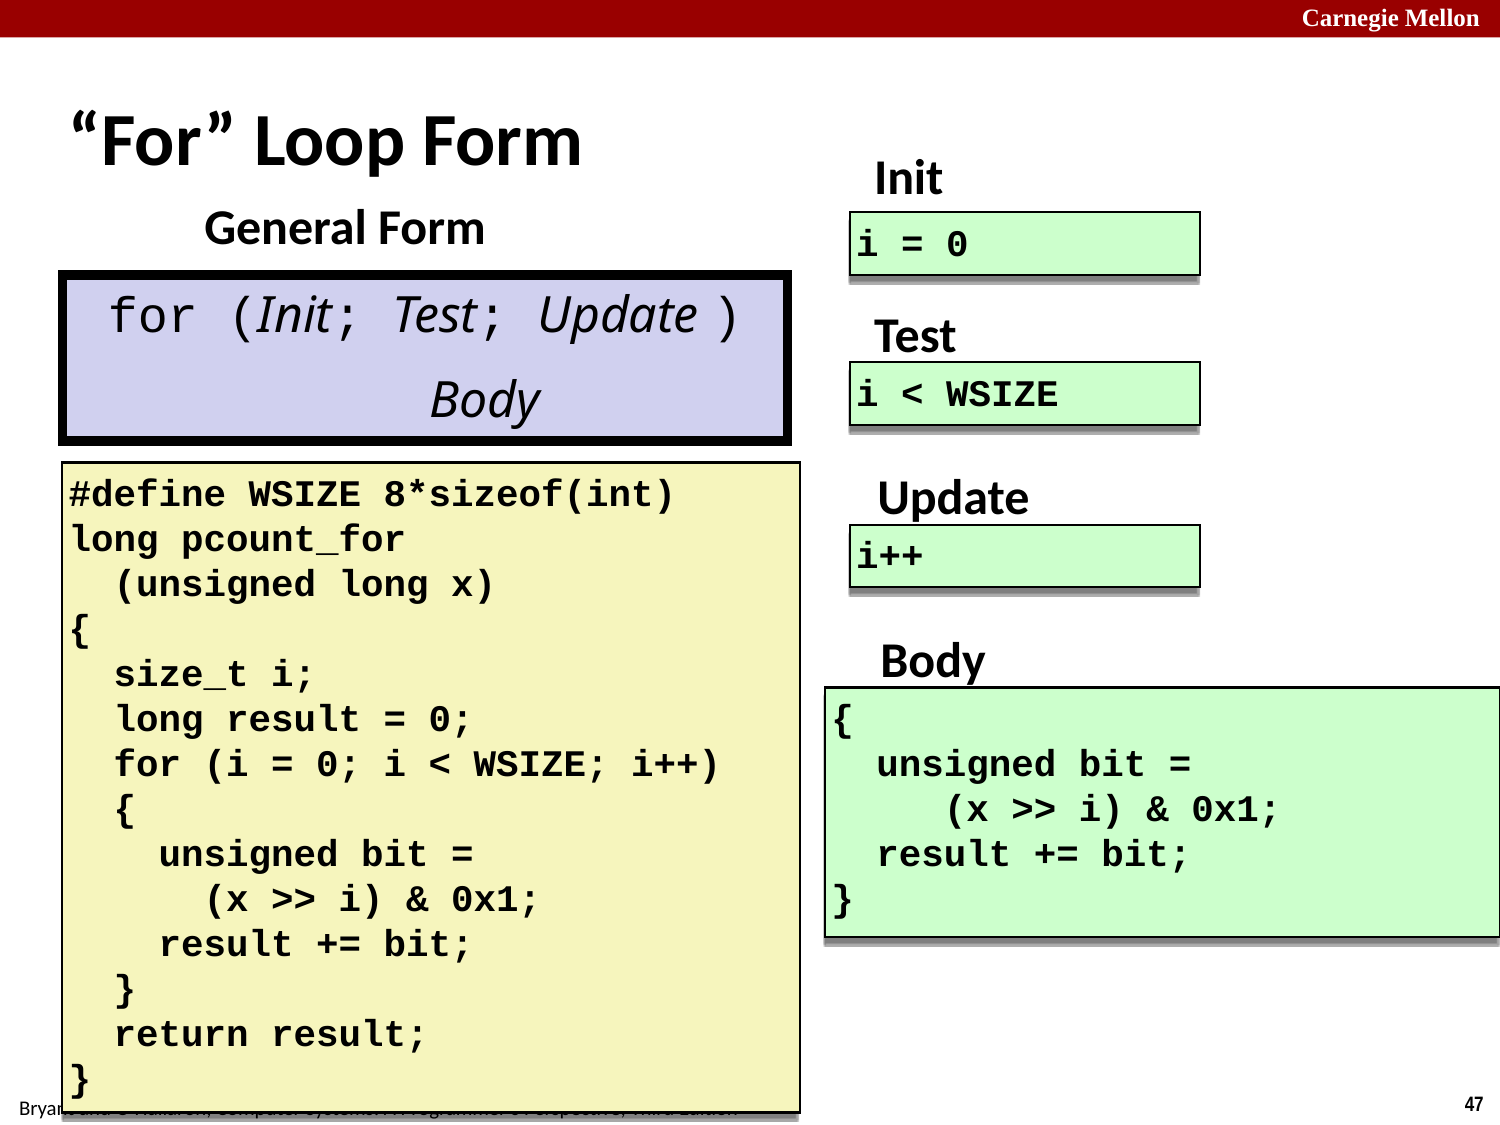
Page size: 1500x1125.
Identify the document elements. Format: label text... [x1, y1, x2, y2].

text_box i < WSIZE [849, 362, 1200, 425]
text_box General Form [62, 187, 628, 256]
text_box for (Init; Test; Update ) Body [62, 274, 788, 442]
text_box i = 0 [849, 212, 1200, 275]
title “For” Loop Form [62, 41, 1438, 230]
text_box i++ [849, 524, 1200, 588]
text_box #define WSIZE 8*sizeof(int) long pcount_for (unsigned long x) { size_t i; long result = 0; for (i = 0; i < WSIZE; i++) { unsigned bit = (x >> i) & 0x1; result += bit; } return result; } [62, 462, 800, 1113]
text_box { unsigned bit = (x >> i) & 0x1; result += bit; } [824, 687, 1500, 938]
text_box Update [862, 457, 1429, 525]
text_box Test [859, 294, 1425, 363]
text_box Init [859, 137, 1425, 206]
text_box Body [865, 619, 1432, 688]
